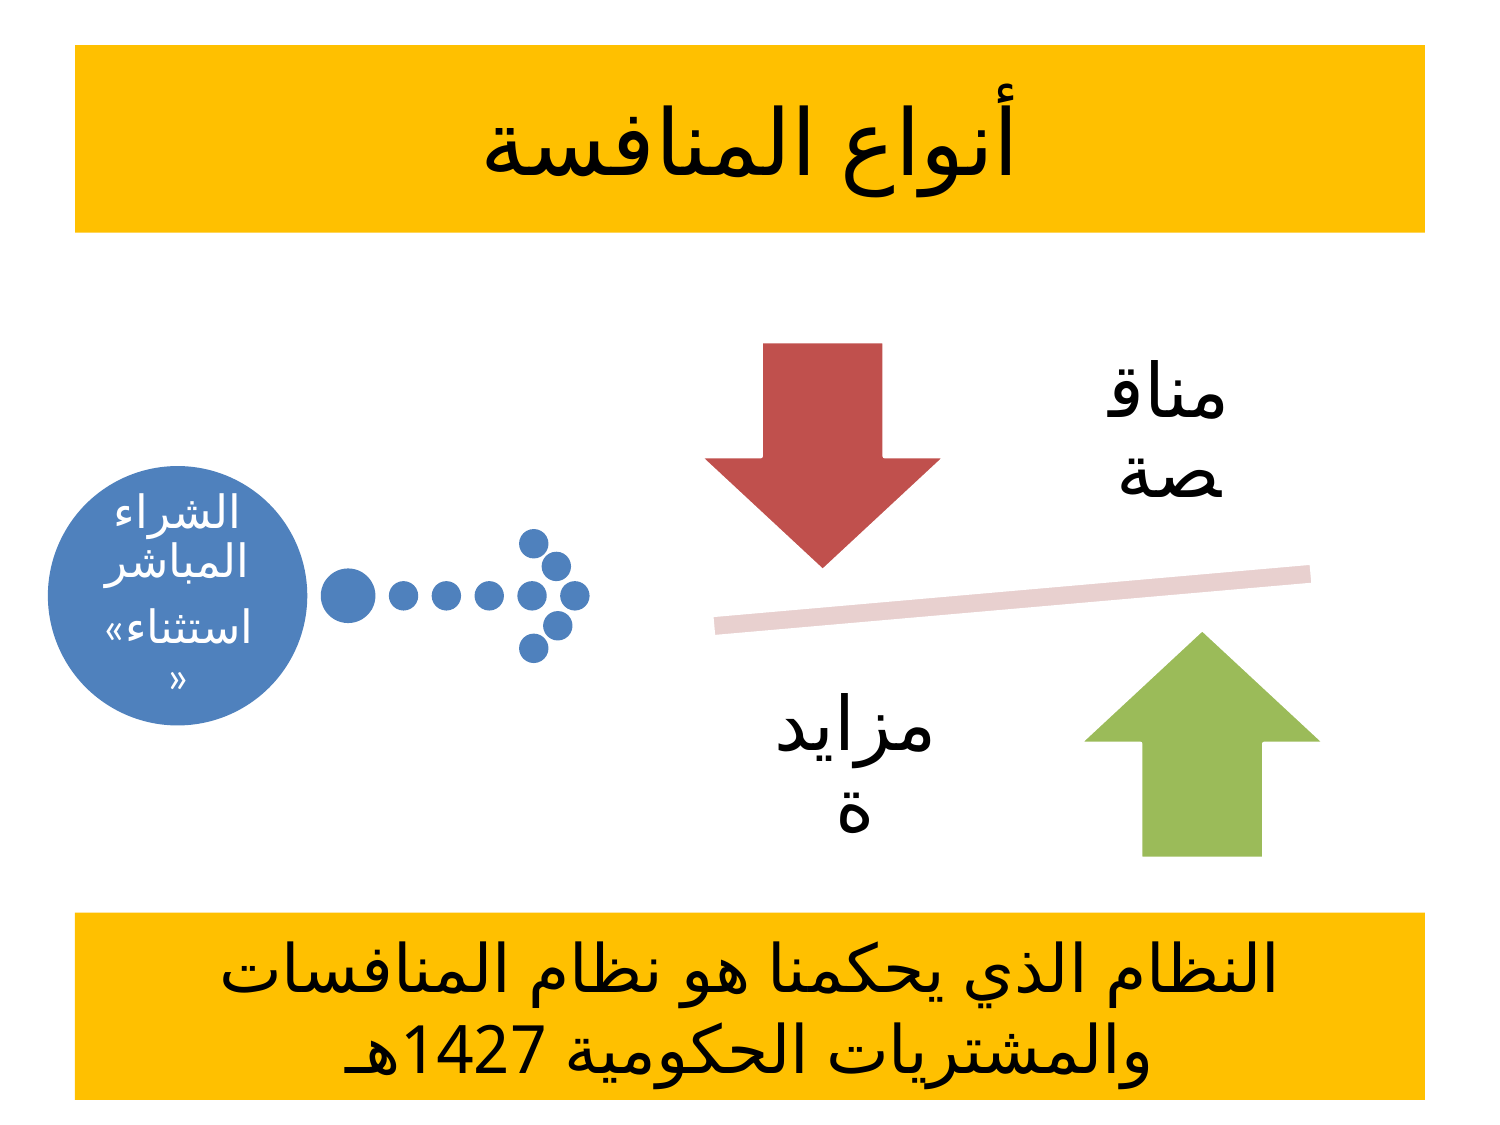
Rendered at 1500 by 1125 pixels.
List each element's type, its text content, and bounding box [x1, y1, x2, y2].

slide_number 7 [1074, 1042, 1425, 1103]
text_box النظام الذي يحكمنا هو نظام المنافسات والمشتريات الحكومية 1427هـ [74, 912, 1425, 1100]
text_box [49, 341, 588, 851]
title أنواع المنافسة [75, 45, 1425, 233]
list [599, 312, 1426, 888]
